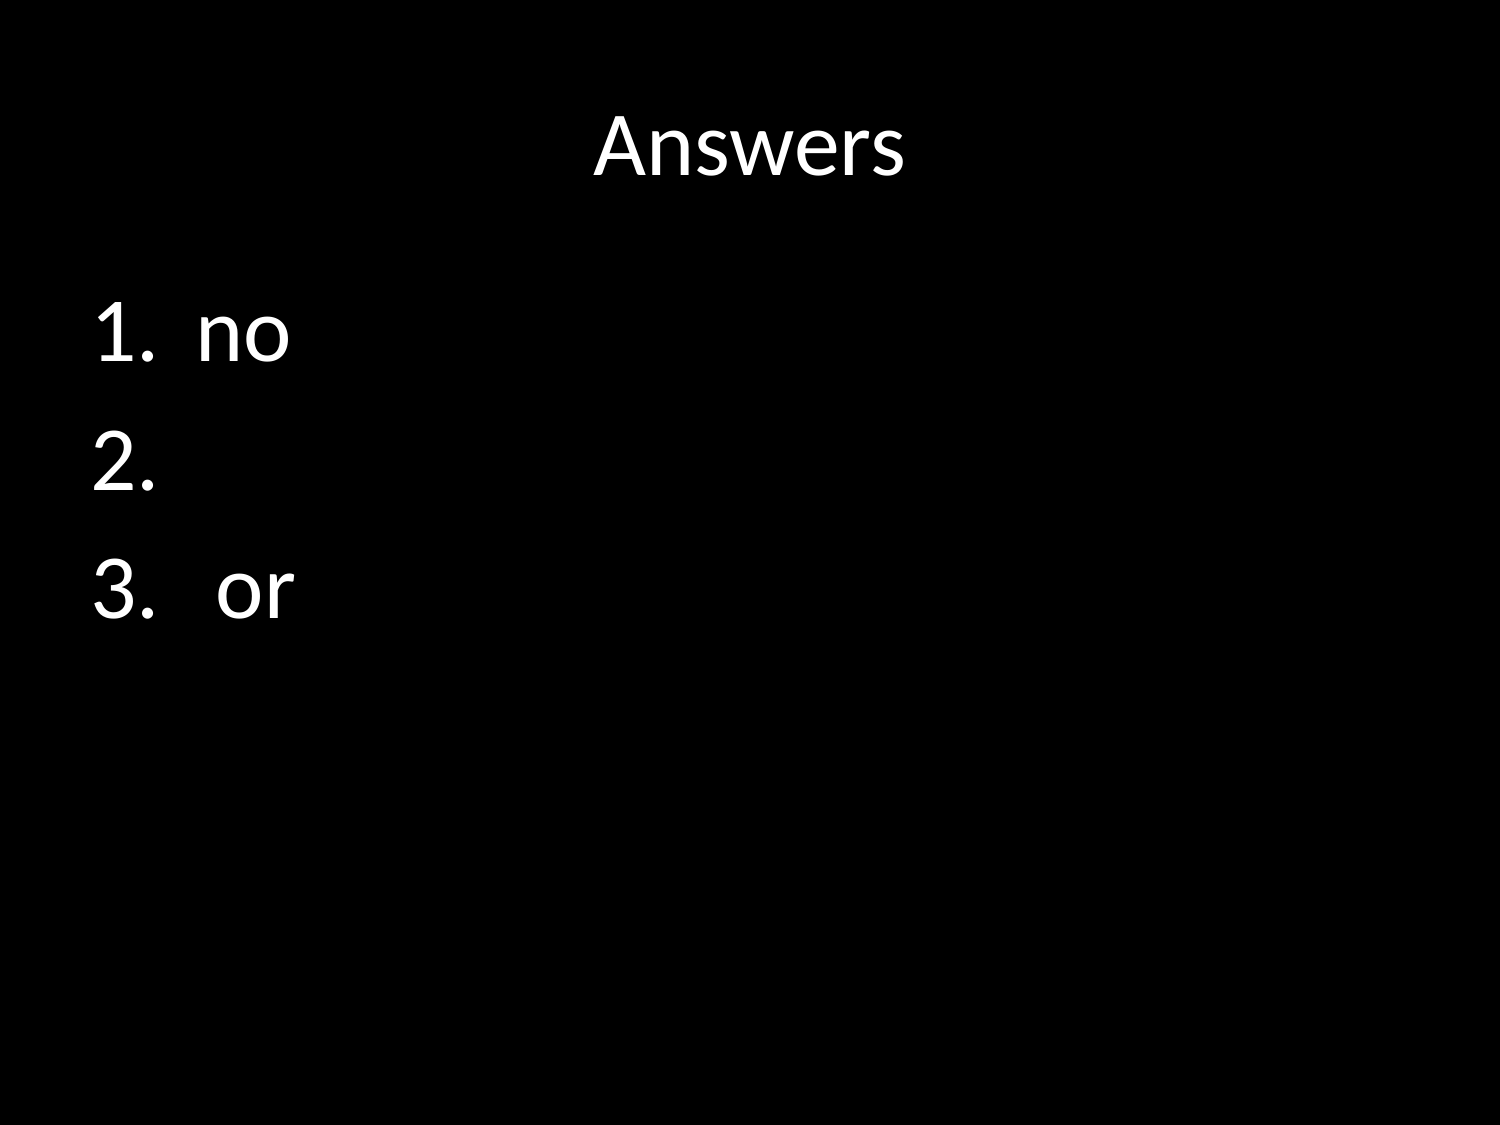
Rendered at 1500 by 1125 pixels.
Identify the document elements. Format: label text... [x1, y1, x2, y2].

title Answers [75, 45, 1425, 233]
